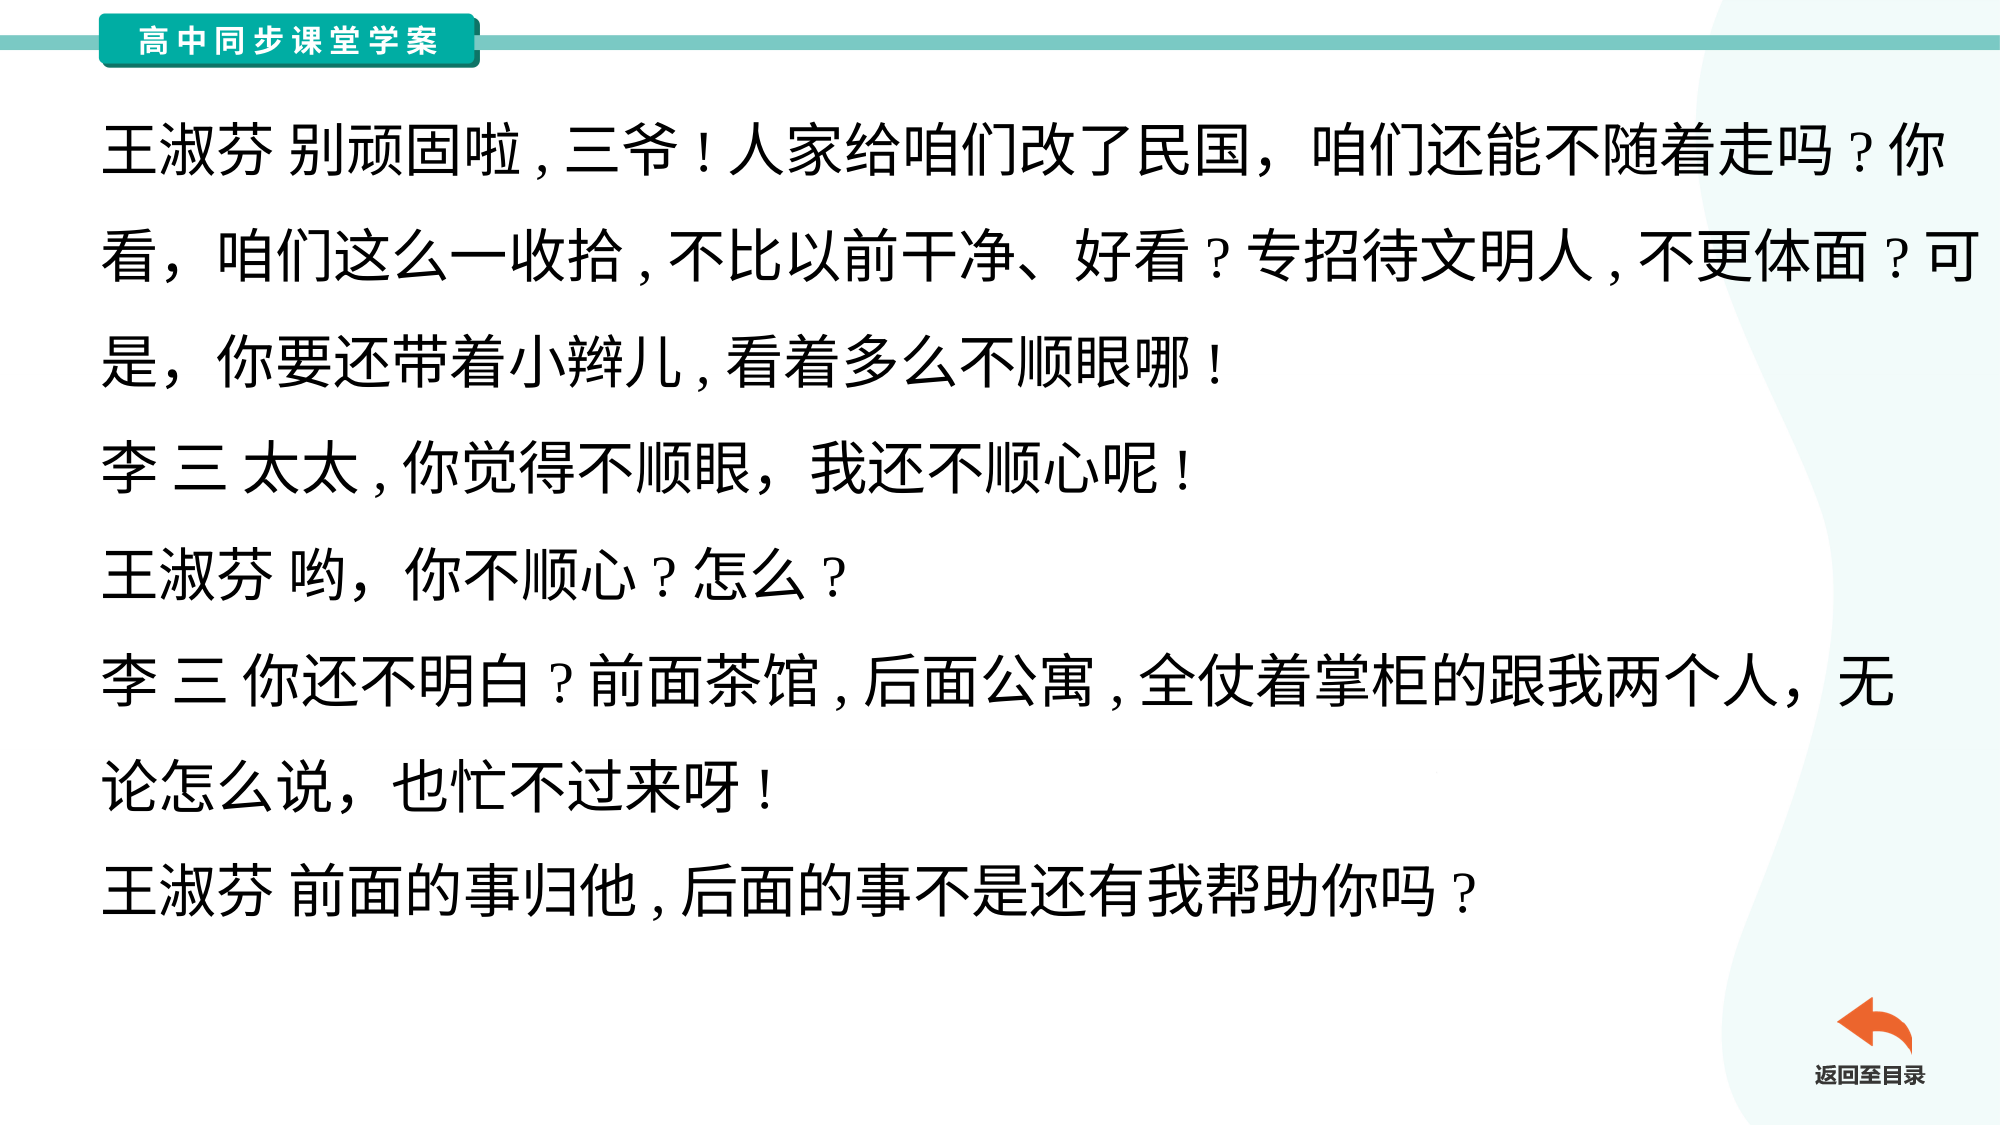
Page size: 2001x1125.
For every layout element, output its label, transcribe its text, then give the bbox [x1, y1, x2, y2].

picture [0, 0, 2000, 1125]
text_box 王淑芬 别顽固啦,三爷!人家给咱们改了民国，咱们还能不随着走吗?你 看，咱们这么一收拾,不比以前干净、好看?专招待文明人,不更体面?可 是，你要还带着小辫儿,看着多么不顺眼哪! 李 三 太太,你觉得不顺眼，我还不顺心呢! 王淑芬 哟，你不顺心?怎么? 李 三 你还不明白?前面茶馆,后面公寓,全仗着掌柜的跟我两个人，无 论怎么说，也忙不过来呀! 王淑芬 前面的事归他,后面的事不是还有我帮助你吗?#2.7 [100, 76, 1899, 912]
